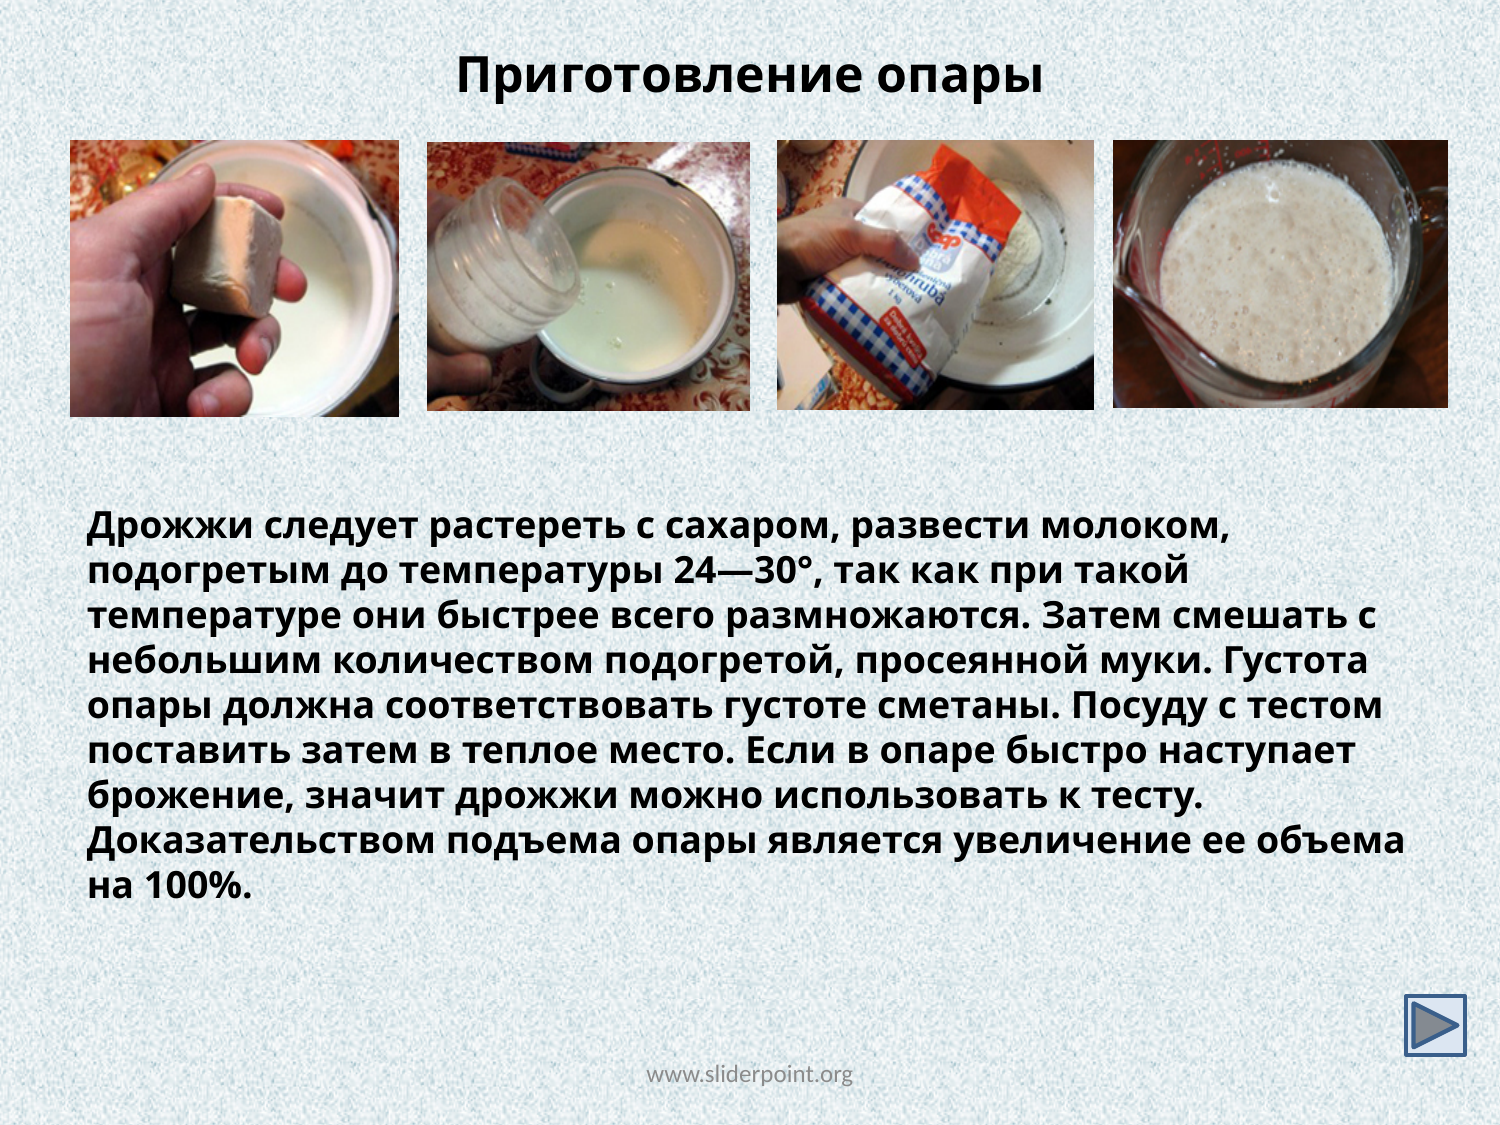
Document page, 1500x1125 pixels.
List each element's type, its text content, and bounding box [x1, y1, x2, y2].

text_box Приготовление опары [292, 35, 1207, 110]
footer www.sliderpoint.org [512, 1042, 988, 1103]
text_box Дрожжи следует растереть с сахаром, развести молоком, подогретым до температуры 24—30°, так как при такой температуре они быстрее всего размножаются. Затем смешать с небольшим количеством подогретой, просеянной муки. Густота опары должна соответствовать густоте сметаны. Посуду с тестом поставить затем в теплое место. Если в опаре быстро наступает брожение, значит дрожжи можно использовать к тесту. Доказательством подъема опары является увеличение ее объема на 100%. [72, 493, 1437, 914]
text_box [1404, 994, 1467, 1057]
picture [0, 0, 1500, 1125]
